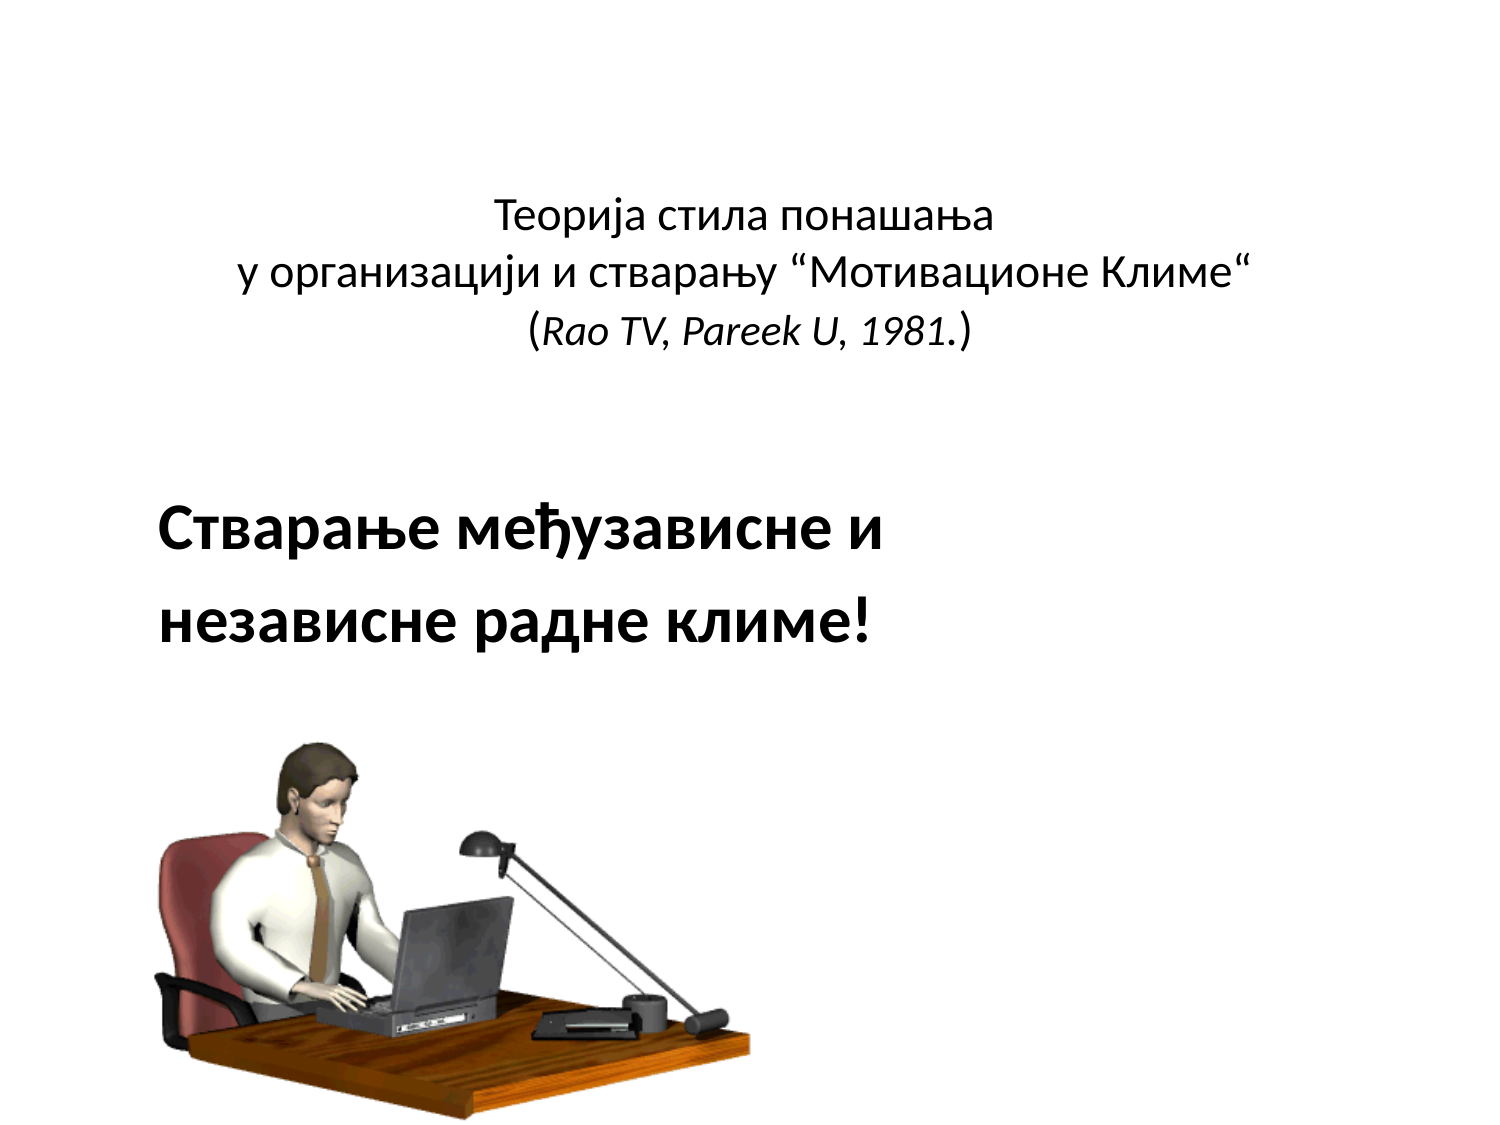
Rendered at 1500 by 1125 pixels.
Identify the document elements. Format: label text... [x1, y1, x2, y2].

title Теорија стила понашања у организацији и стварању “Мотивационе Климе“ (Rao TV, Pareek U, 1981.) [75, 174, 1425, 363]
picture [149, 718, 760, 1125]
list Стварање међузависне и независне радне климе! [87, 474, 1438, 1125]
